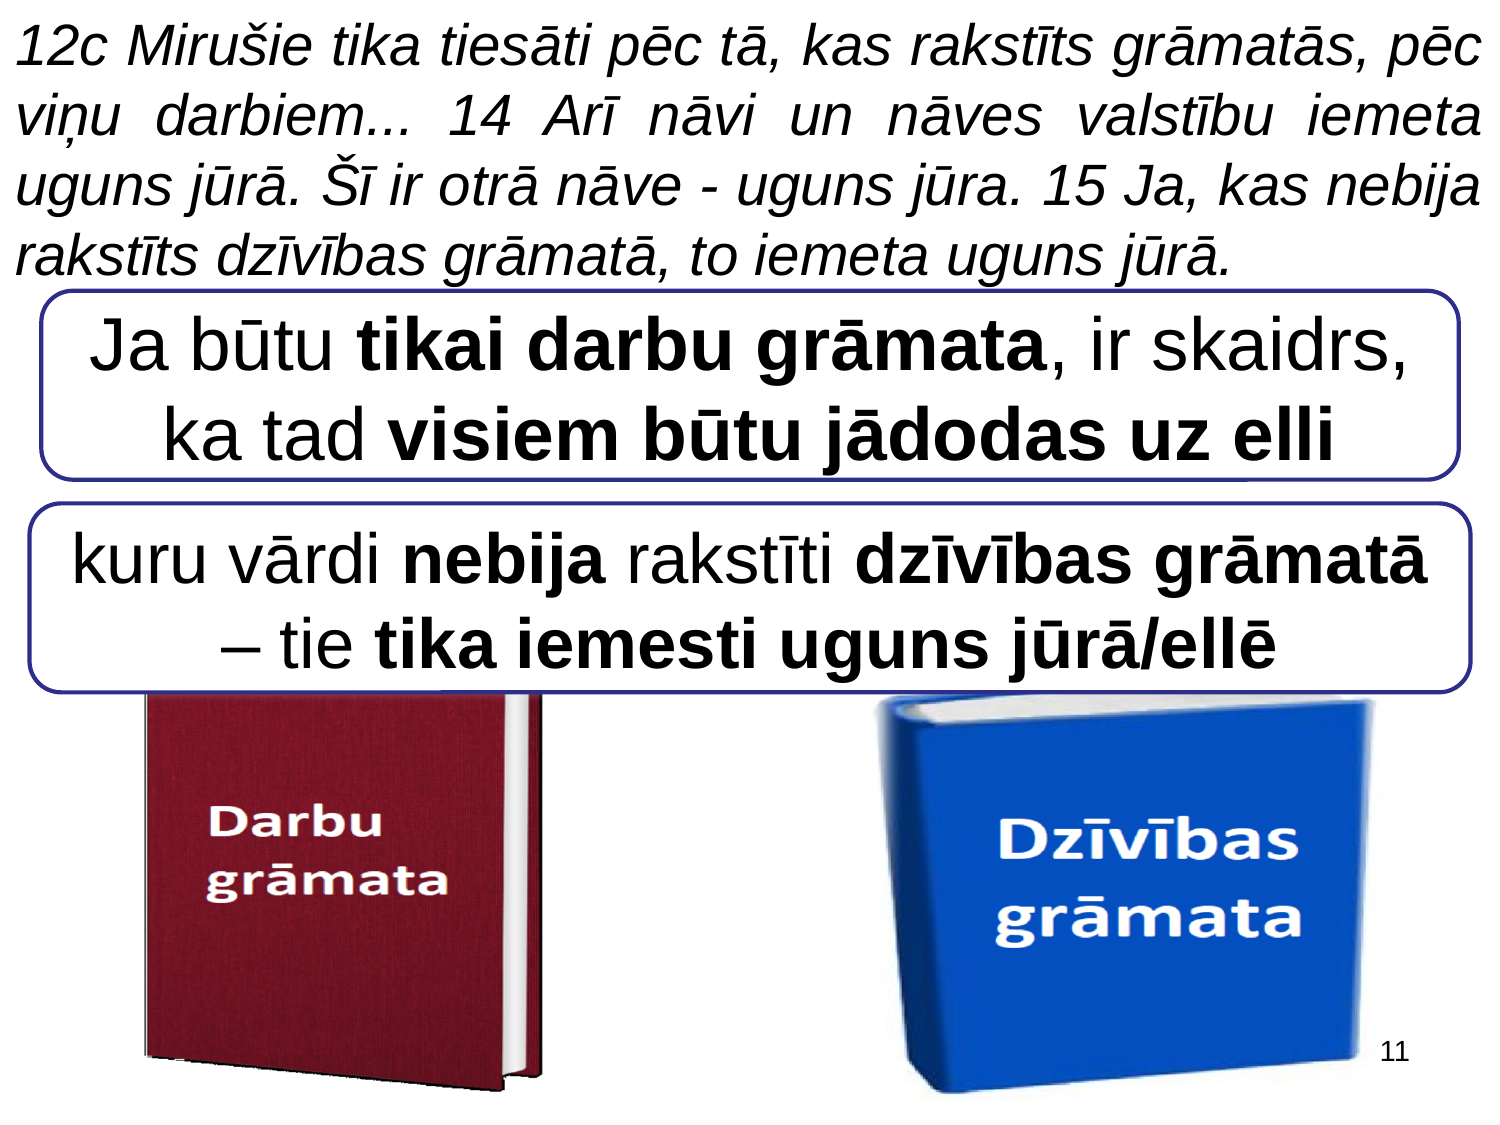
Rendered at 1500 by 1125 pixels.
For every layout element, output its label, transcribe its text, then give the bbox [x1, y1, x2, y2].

picture [866, 656, 1390, 1125]
list 12c Mirušie tika tiesāti pēc tā, kas rakstīts grāmatās, pēc viņu darbiem... 14 Arī nāvi un nāves valstību iemeta uguns jūrā. Šī ir otrā nāve - uguns jūra. 15 Ja, kas nebija rakstīts dzīvības grāmatā, to iemeta uguns jūrā. [0, 0, 1500, 178]
picture [93, 667, 622, 1125]
slide_number 11 [1393, 1024, 1426, 1103]
text_box Ja būtu tikai darbu grāmata, ir skaidrs, ka tad visiem būtu jādodas uz elli [39, 288, 1461, 482]
text_box kuru vārdi nebija rakstīti dzīvības grāmatā – tie tika iemesti uguns jūrā/ellē [27, 501, 1473, 695]
